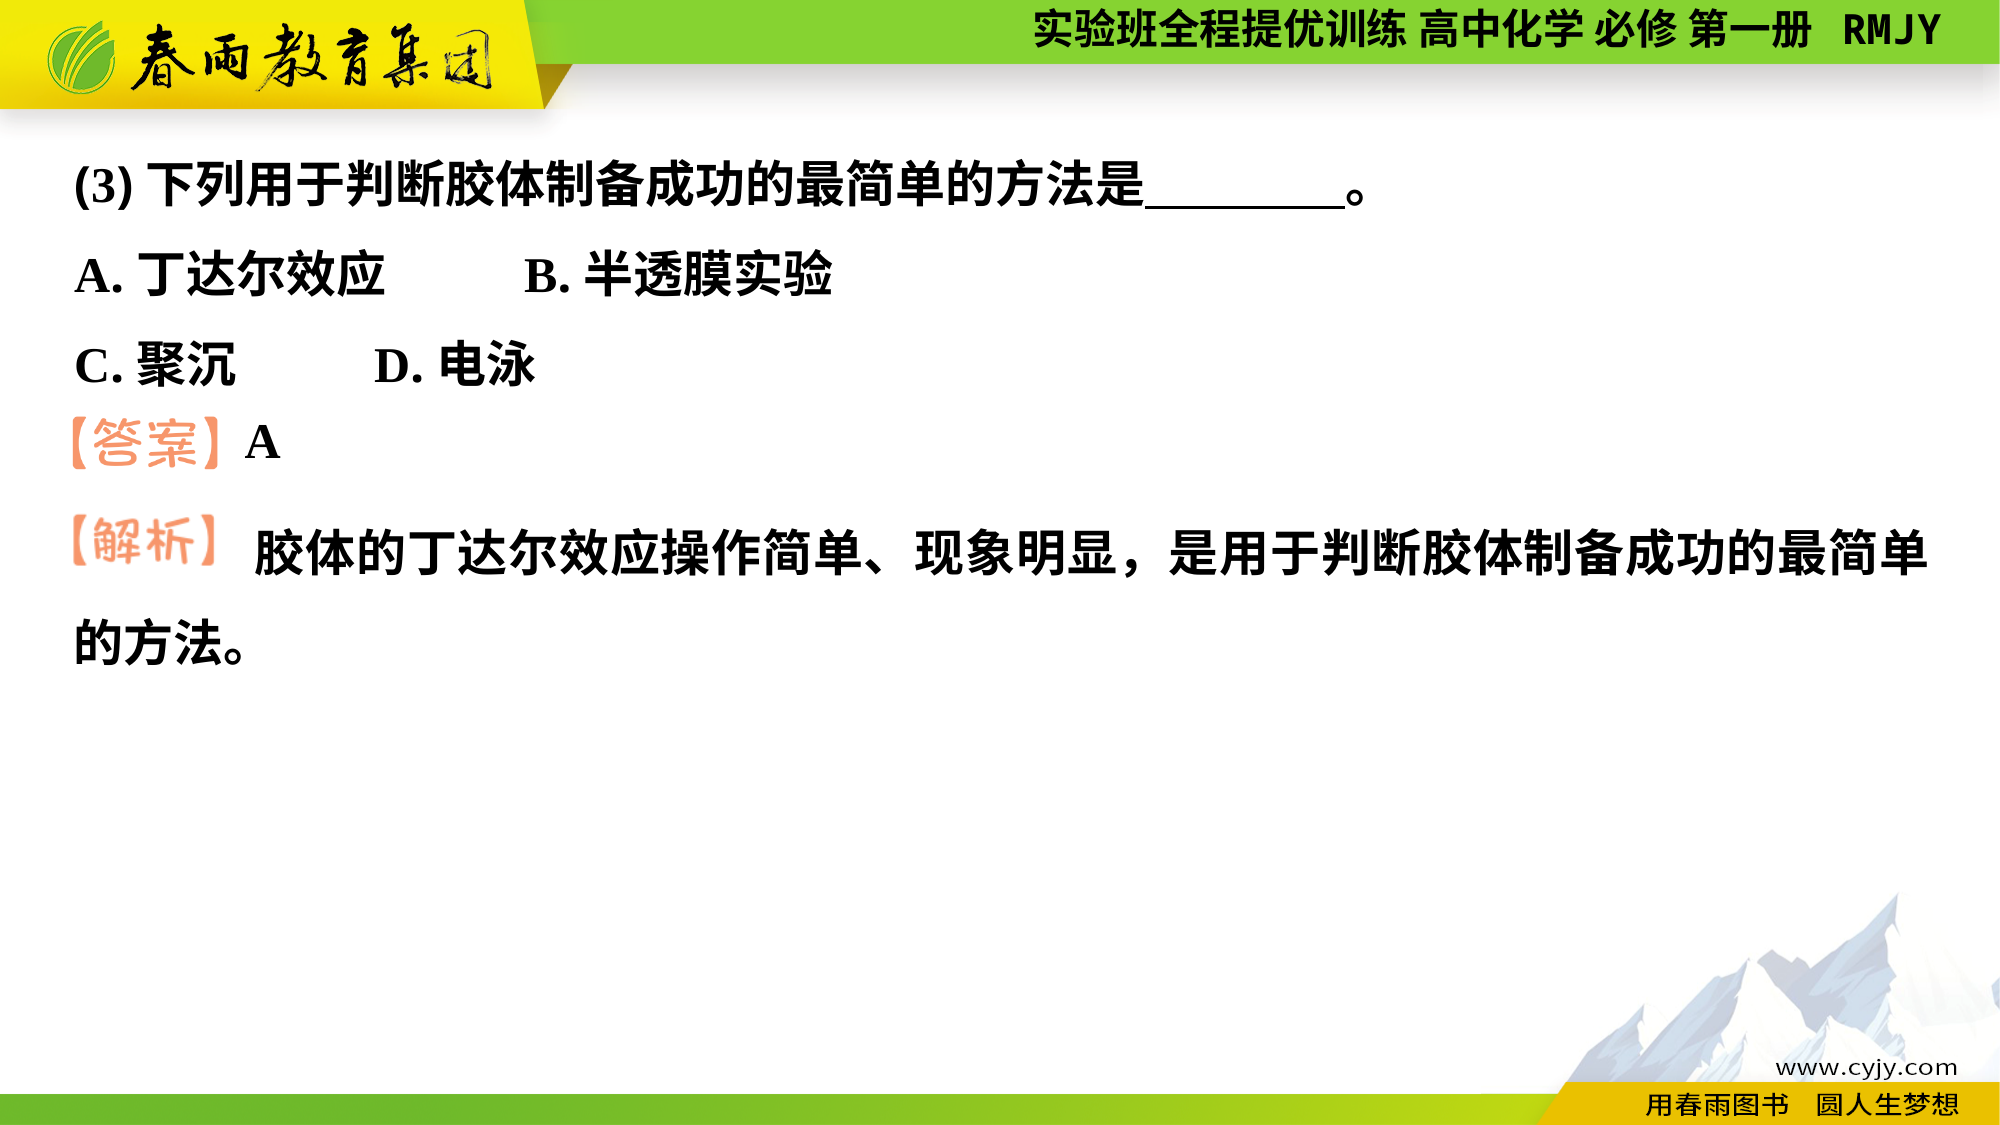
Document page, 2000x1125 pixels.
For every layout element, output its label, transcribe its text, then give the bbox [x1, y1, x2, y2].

list (3)下列用于判断胶体制备成功的最简单的方法是 。 A.丁达尔效应 B.半透膜实验 C.聚沉 D.电泳 [59, 114, 1944, 403]
text_box A [229, 400, 296, 476]
picture [0, 0, 2000, 1125]
text_box 胶体的丁达尔效应操作简单、现象明显，是用于判断胶体制备成功的最简单的方法。 [59, 483, 1944, 679]
